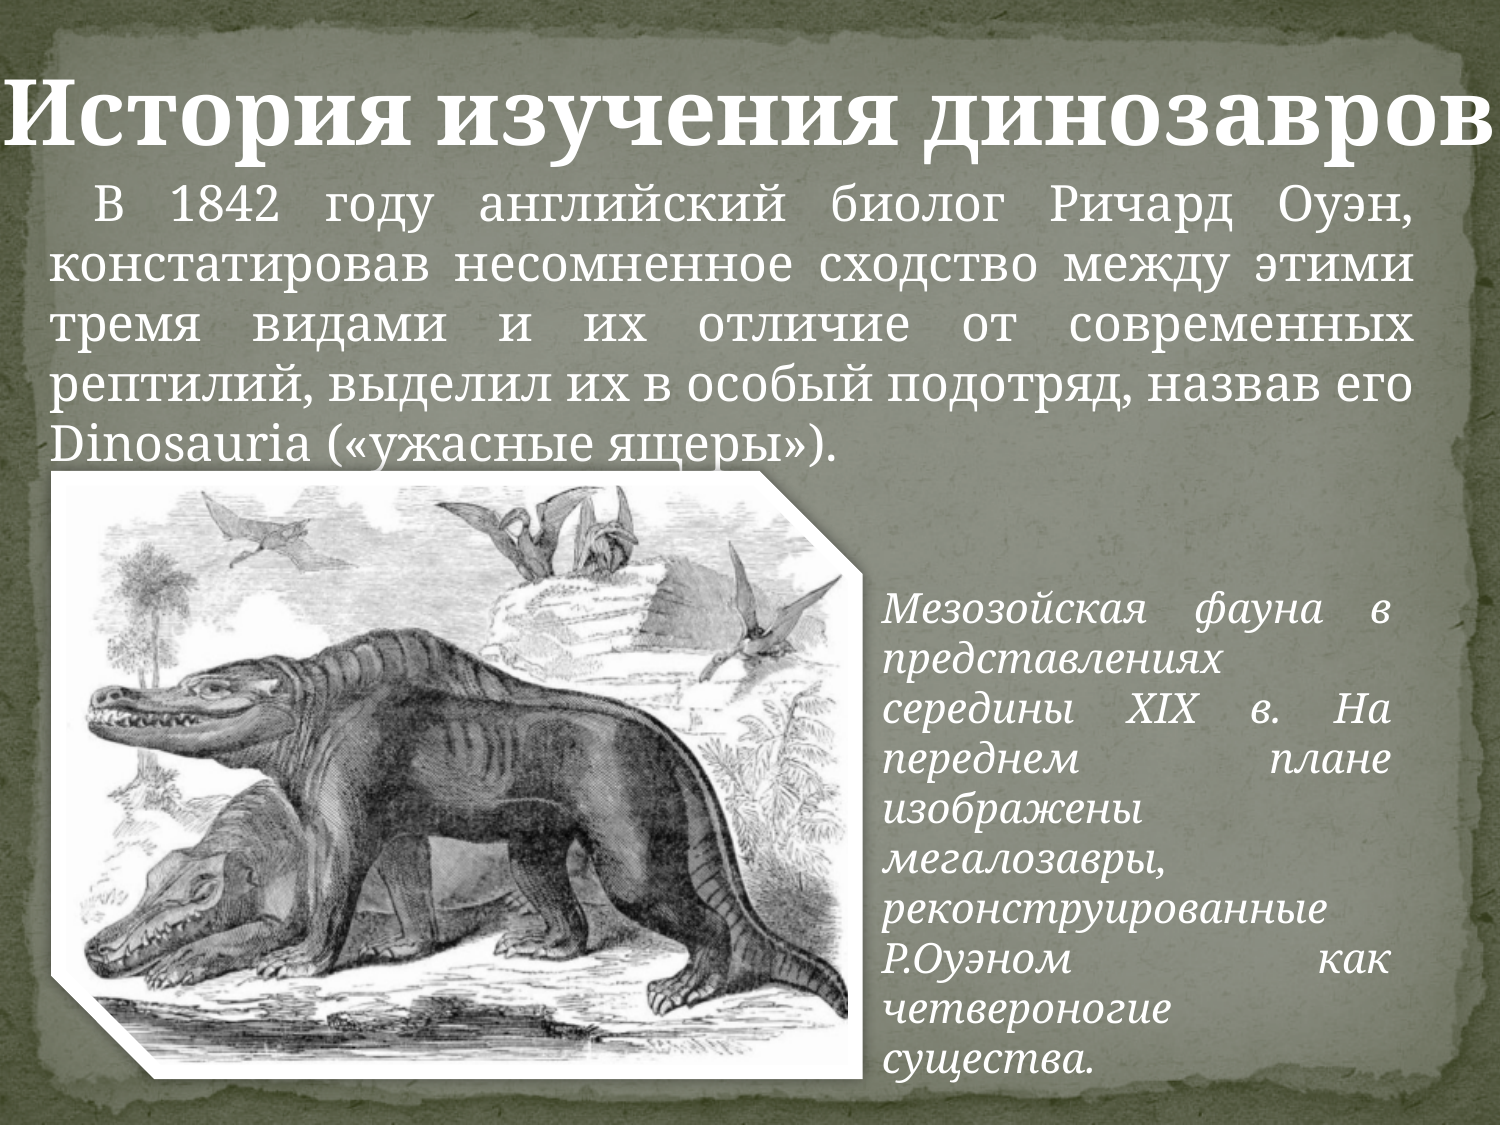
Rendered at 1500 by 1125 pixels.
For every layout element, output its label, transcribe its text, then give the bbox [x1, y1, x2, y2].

text_box В 1842 году английский биолог Ричард Оуэн, констатировав несомненное сходство между этими тремя видами и их отличие от современных рептилий, выделил их в особый подотряд, назвав его Dinosauria («ужасные ящеры»). [35, 172, 1430, 479]
text_box История изучения динозавров [0, 46, 1500, 172]
picture [60, 480, 856, 1071]
text_box Мезозойская фауна в представлениях середины XIX в. На переднем плане изображены мегалозавры, реконструированные Р.Оуэном как четвероногие существа. [867, 574, 1407, 1090]
